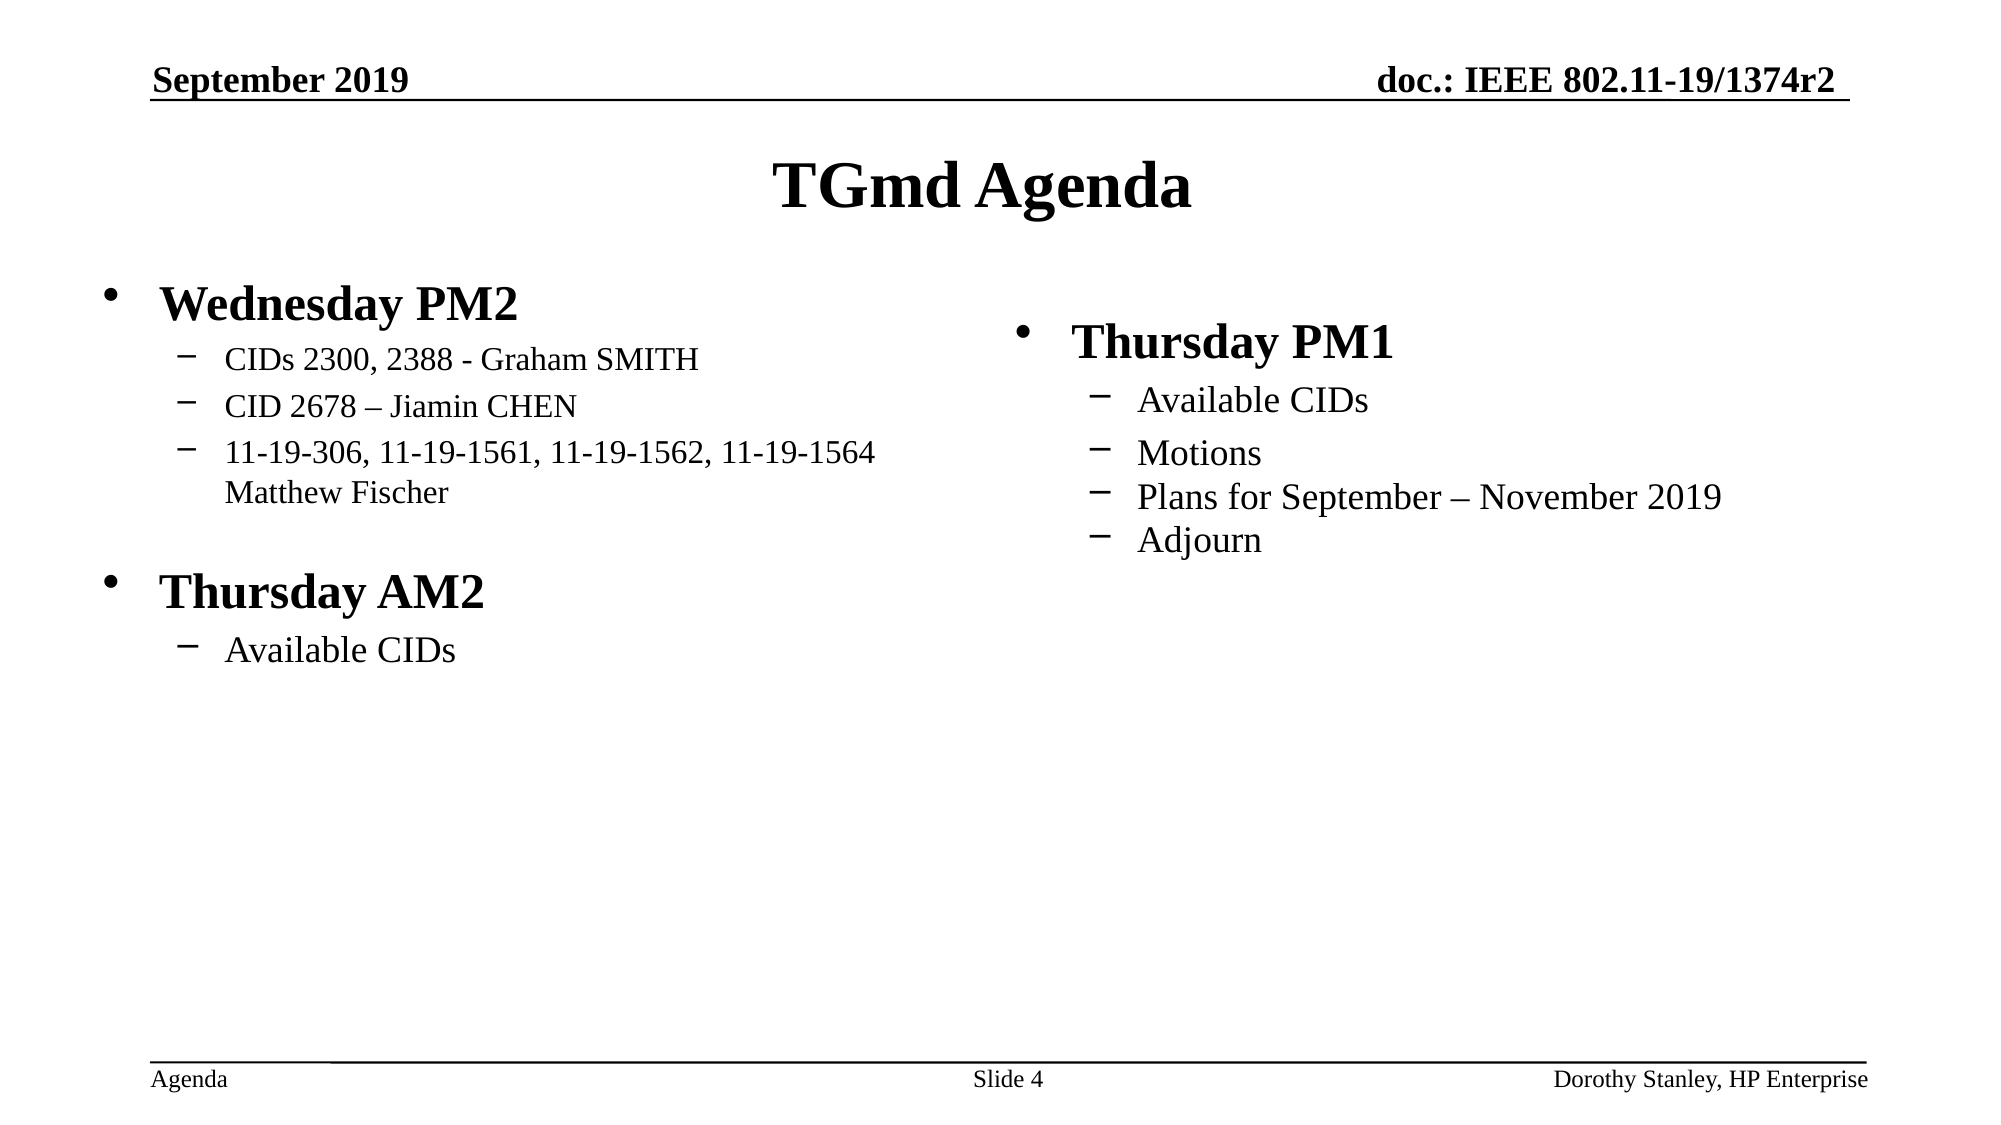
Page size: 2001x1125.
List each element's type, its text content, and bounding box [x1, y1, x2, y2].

title TGmd Agenda [362, 112, 1638, 250]
text_box Thursday AM2 Available CIDs [87, 562, 973, 863]
text_box Thursday PM1 Available CIDs Motions Plans for September – November 2019 Adjourn [999, 312, 1950, 1000]
slide_number Slide 4 [972, 1062, 1044, 1093]
text_box Wednesday PM2 CIDs 2300, 2388 - Graham SMITH CID 2678 – Jiamin CHEN 11-19-306, 11-19-1561, 11-19-1562, 11-19-1564 Matthew Fischer [87, 274, 934, 563]
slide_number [152, 54, 567, 100]
footer Dorothy Stanley, HP Enterprise [1549, 1062, 1869, 1093]
